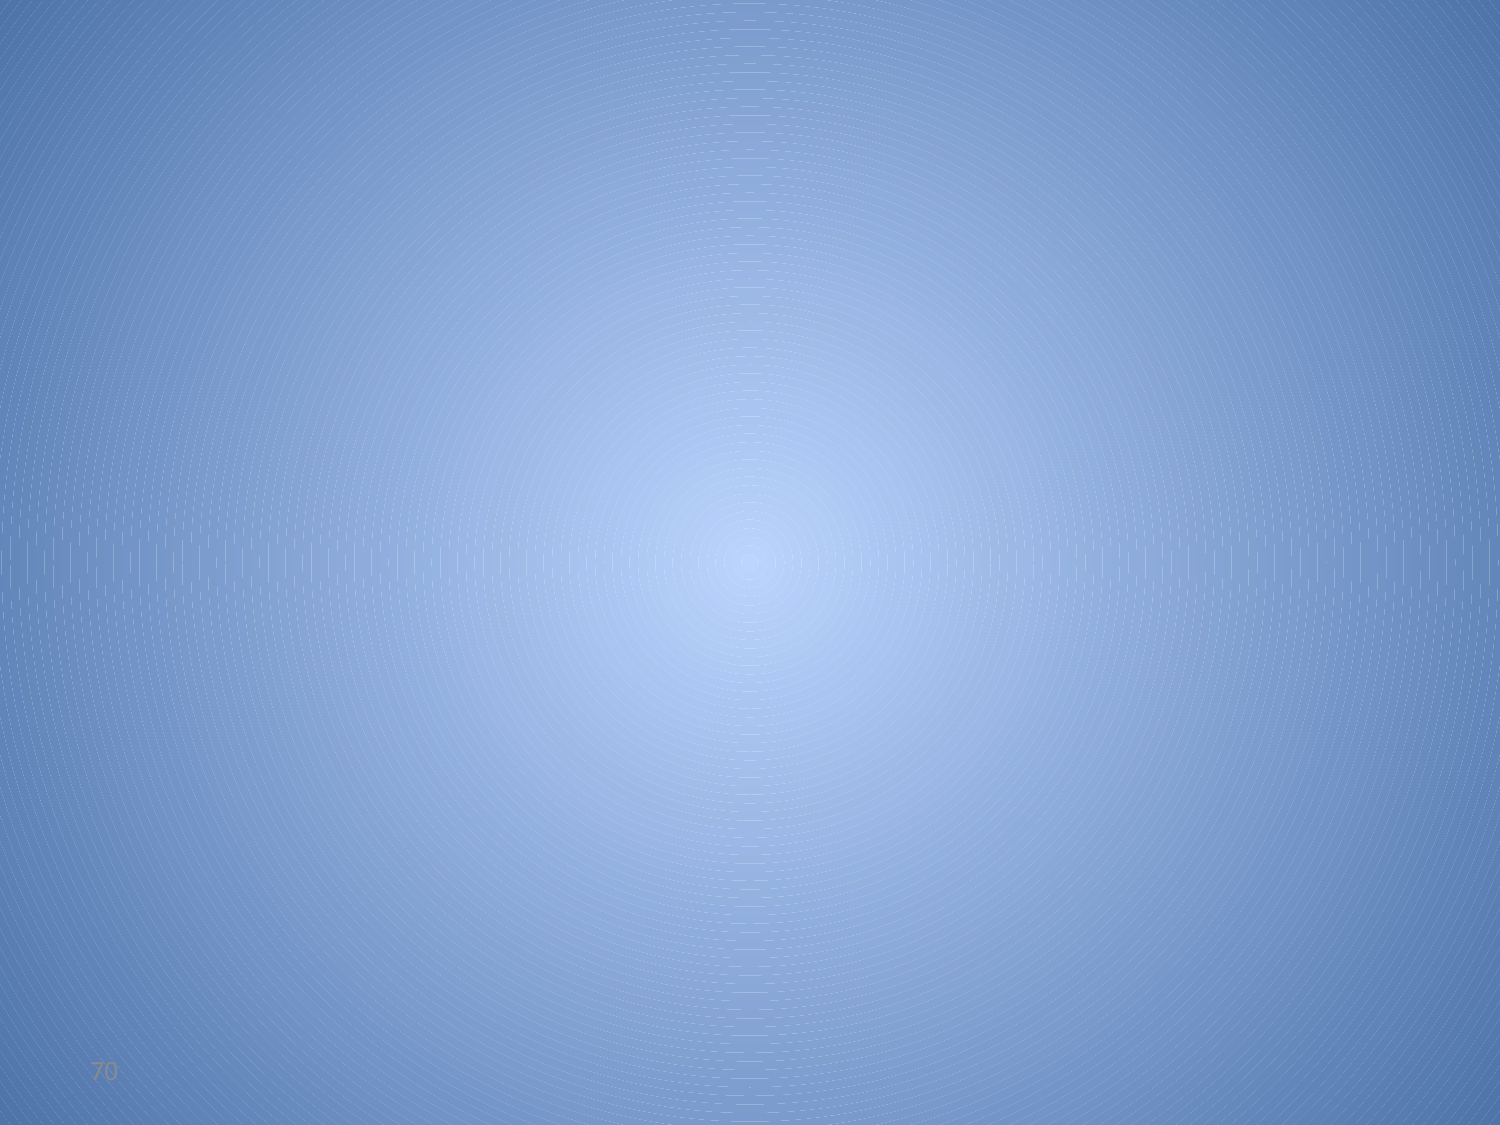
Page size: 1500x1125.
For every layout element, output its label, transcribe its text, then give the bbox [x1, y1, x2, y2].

slide_number 70 [75, 1042, 425, 1103]
